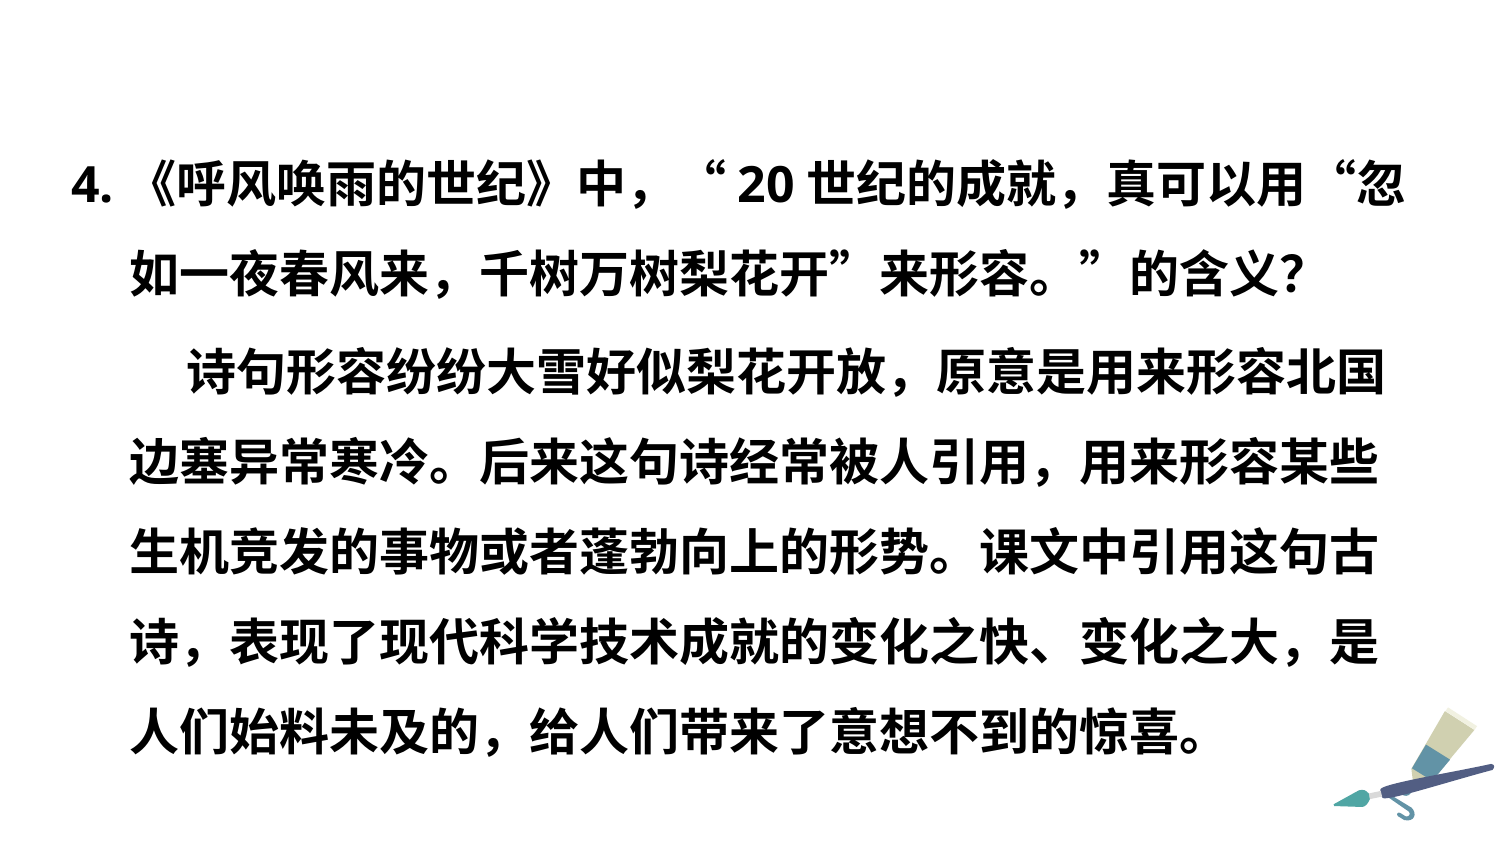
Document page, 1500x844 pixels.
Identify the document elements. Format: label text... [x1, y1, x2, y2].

text_box 4.《呼风唤雨的世纪》中，“20世纪的成就，真可以用“忽如一夜春风来，千树万树梨花开”来形容。”的含义？ [56, 115, 1435, 311]
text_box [1358, 708, 1481, 844]
text_box 诗句形容纷纷大雪好似梨花开放，原意是用来形容北国边塞异常寒冷。后来这句诗经常被人引用，用来形容某些生机竞发的事物或者蓬勃向上的形势。课文中引用这句古诗，表现了现代科学技术成就的变化之快、变化之大，是人们始料未及的，给人们带来了意想不到的惊喜。 [114, 302, 1415, 768]
